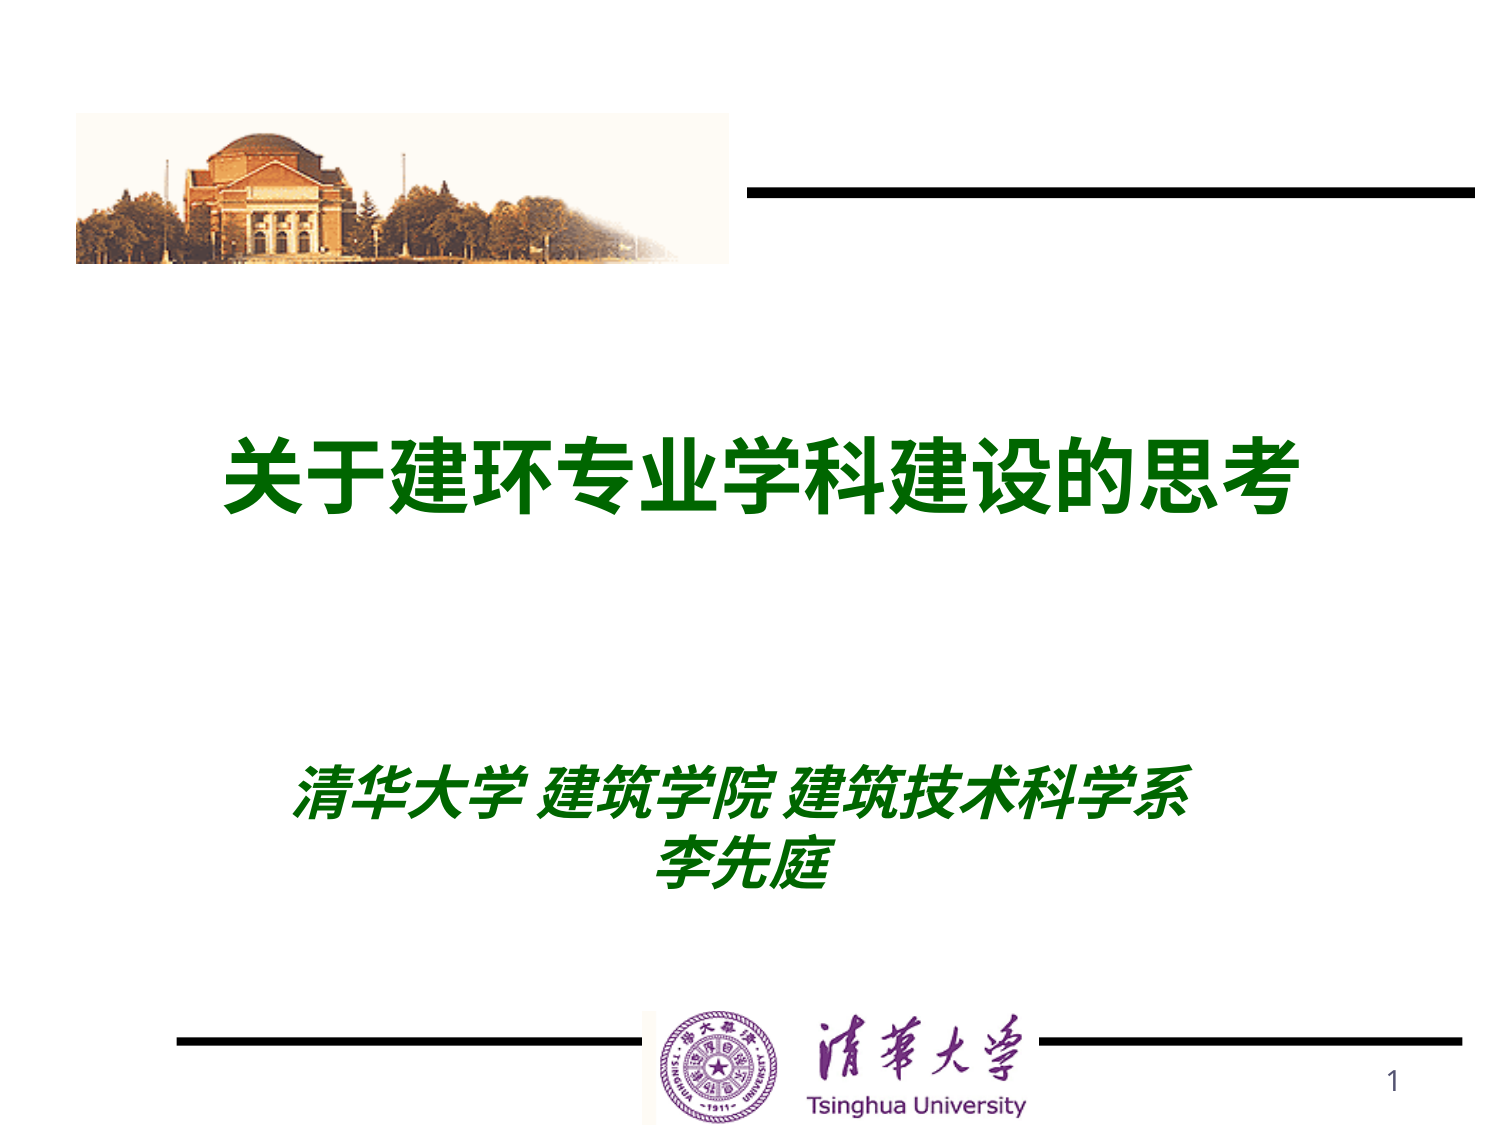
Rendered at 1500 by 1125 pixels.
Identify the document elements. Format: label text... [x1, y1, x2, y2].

picture [642, 1011, 1039, 1125]
text_box 清华大学 建筑学院 建筑技术科学系 李先庭 [187, 748, 1291, 904]
text_box 关于建环专业学科建设的思考 [187, 416, 1338, 532]
picture [76, 113, 729, 264]
